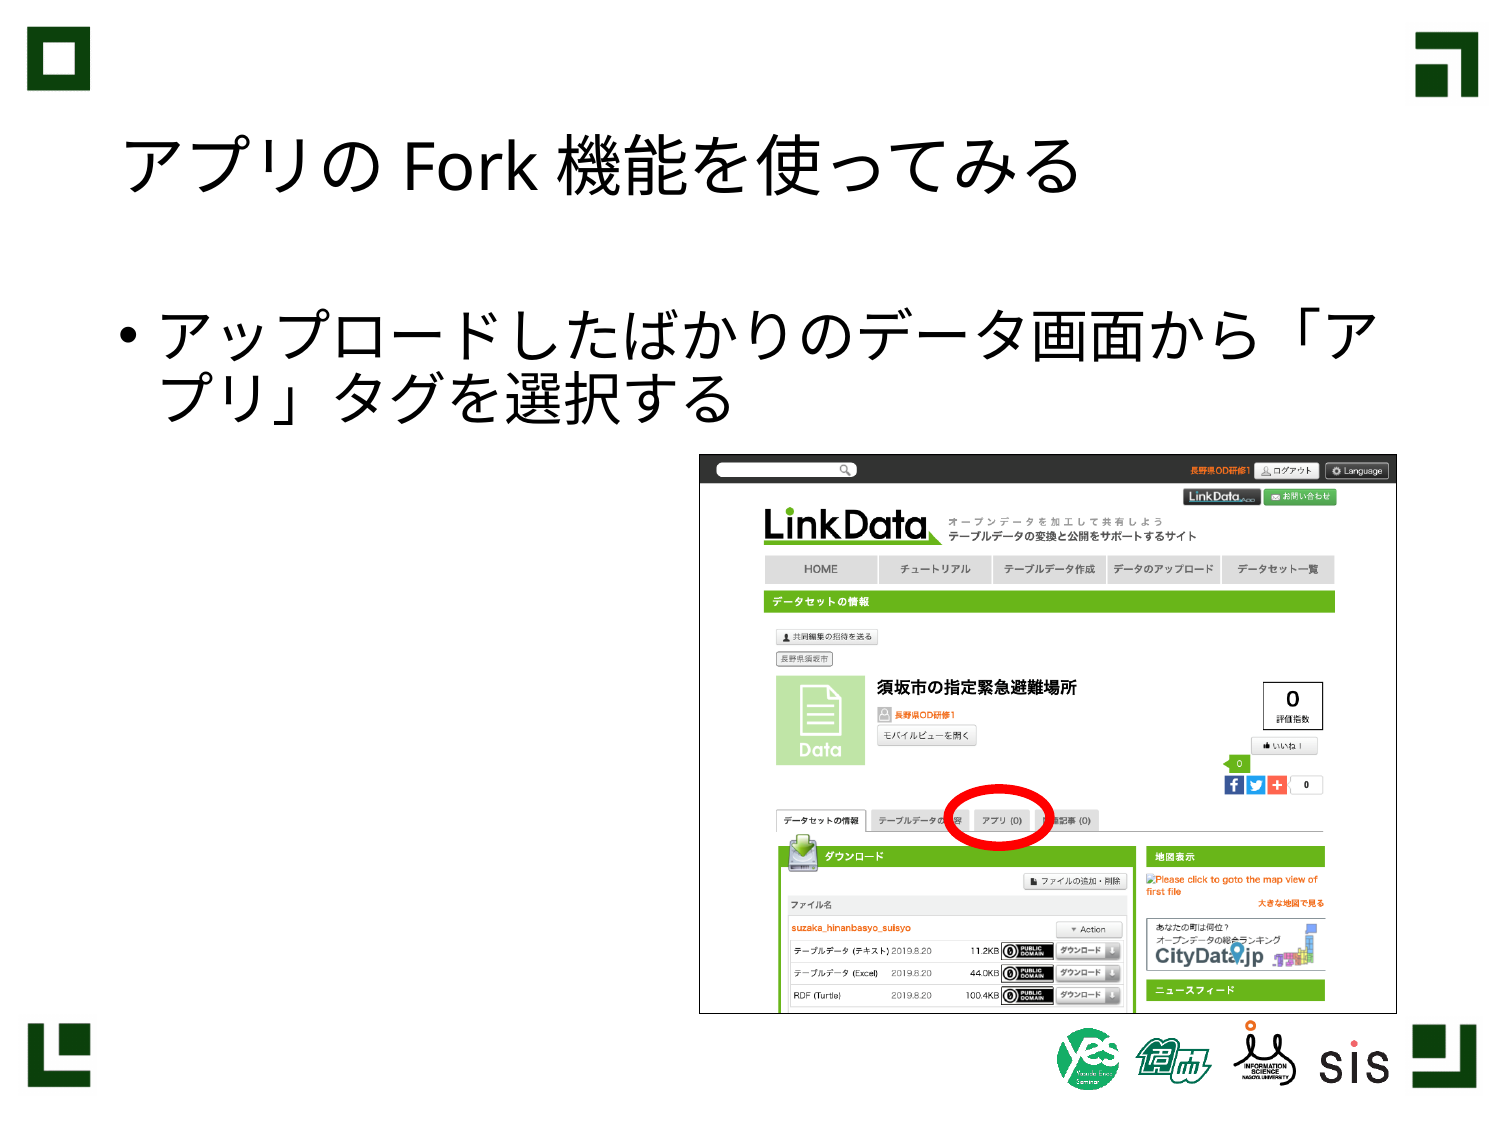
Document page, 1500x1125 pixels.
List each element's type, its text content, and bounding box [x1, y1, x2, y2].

picture [1057, 1028, 1119, 1090]
picture [1315, 1037, 1393, 1086]
picture [1233, 1020, 1296, 1086]
title アプリのFork機能を使ってみる [103, 59, 1397, 278]
picture [19, 1015, 96, 1095]
picture [1406, 1017, 1483, 1095]
picture [1406, 23, 1489, 106]
list アップロードしたばかりのデータ画面から「アプリ」タグを選択する [103, 299, 1397, 1014]
picture [21, 22, 96, 95]
picture [699, 454, 1397, 1014]
picture [1133, 1035, 1214, 1086]
